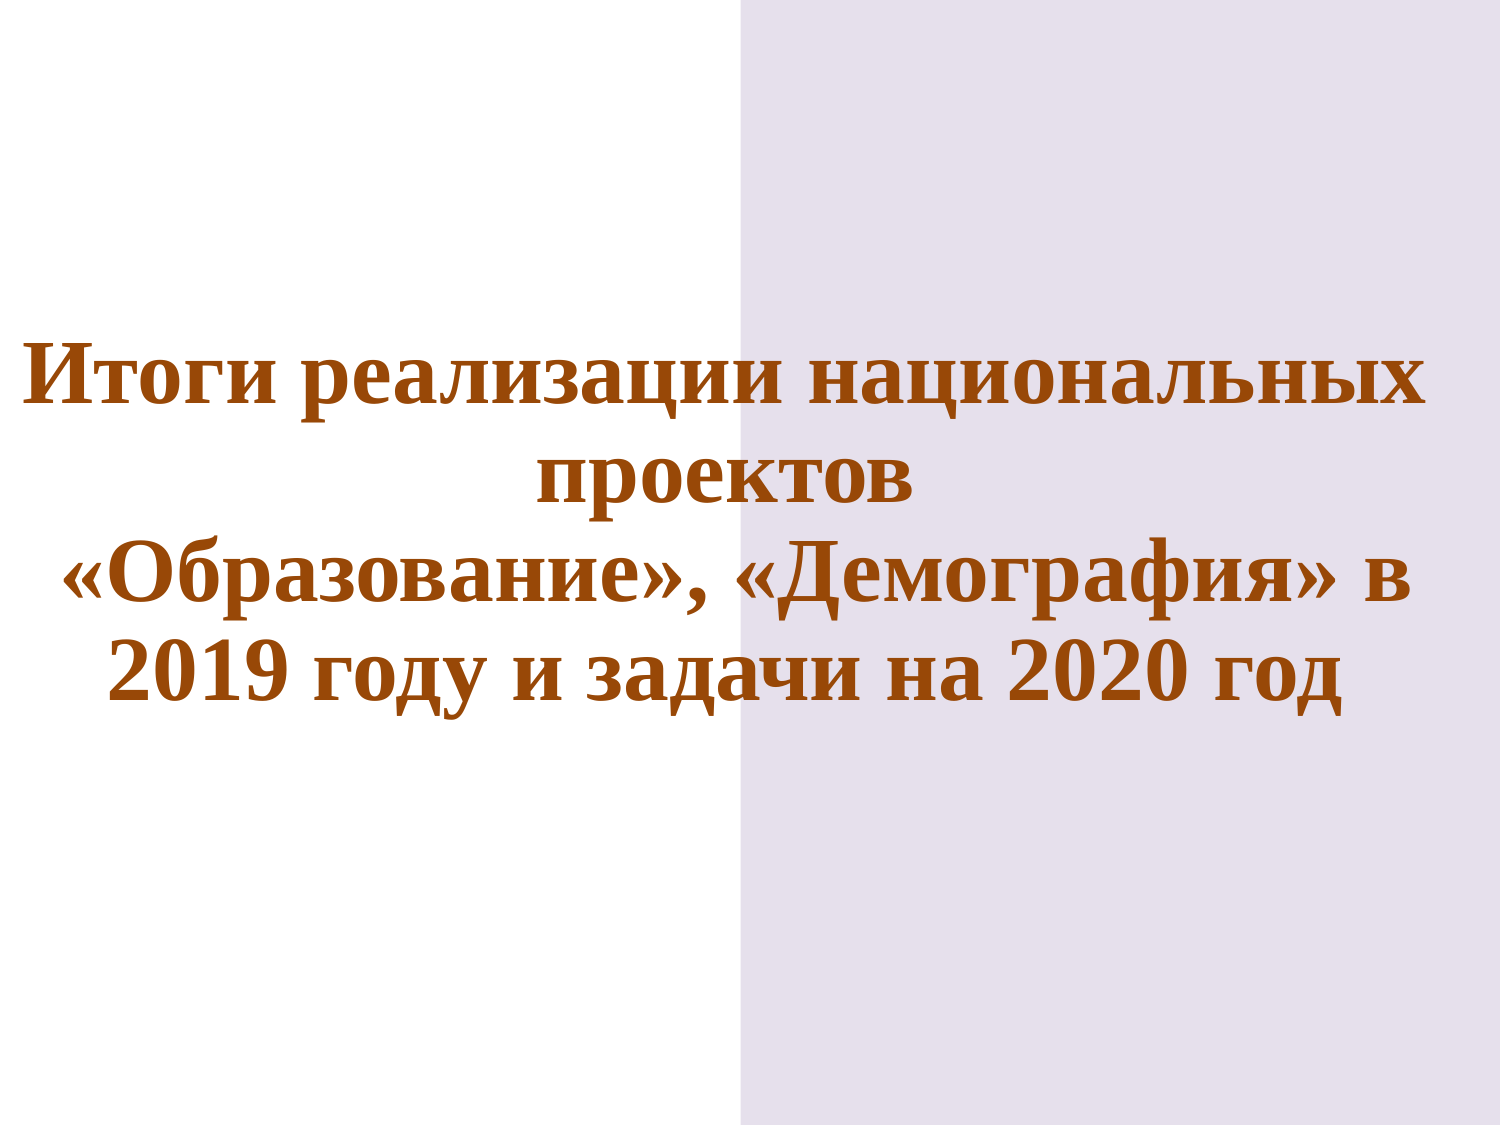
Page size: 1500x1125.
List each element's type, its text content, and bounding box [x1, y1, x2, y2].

text_box [739, 0, 1500, 1125]
text_box Итоги реализации национальных проектов «Образование», «Демография» в 2019 году и задачи на 2020 год [0, 340, 1484, 728]
